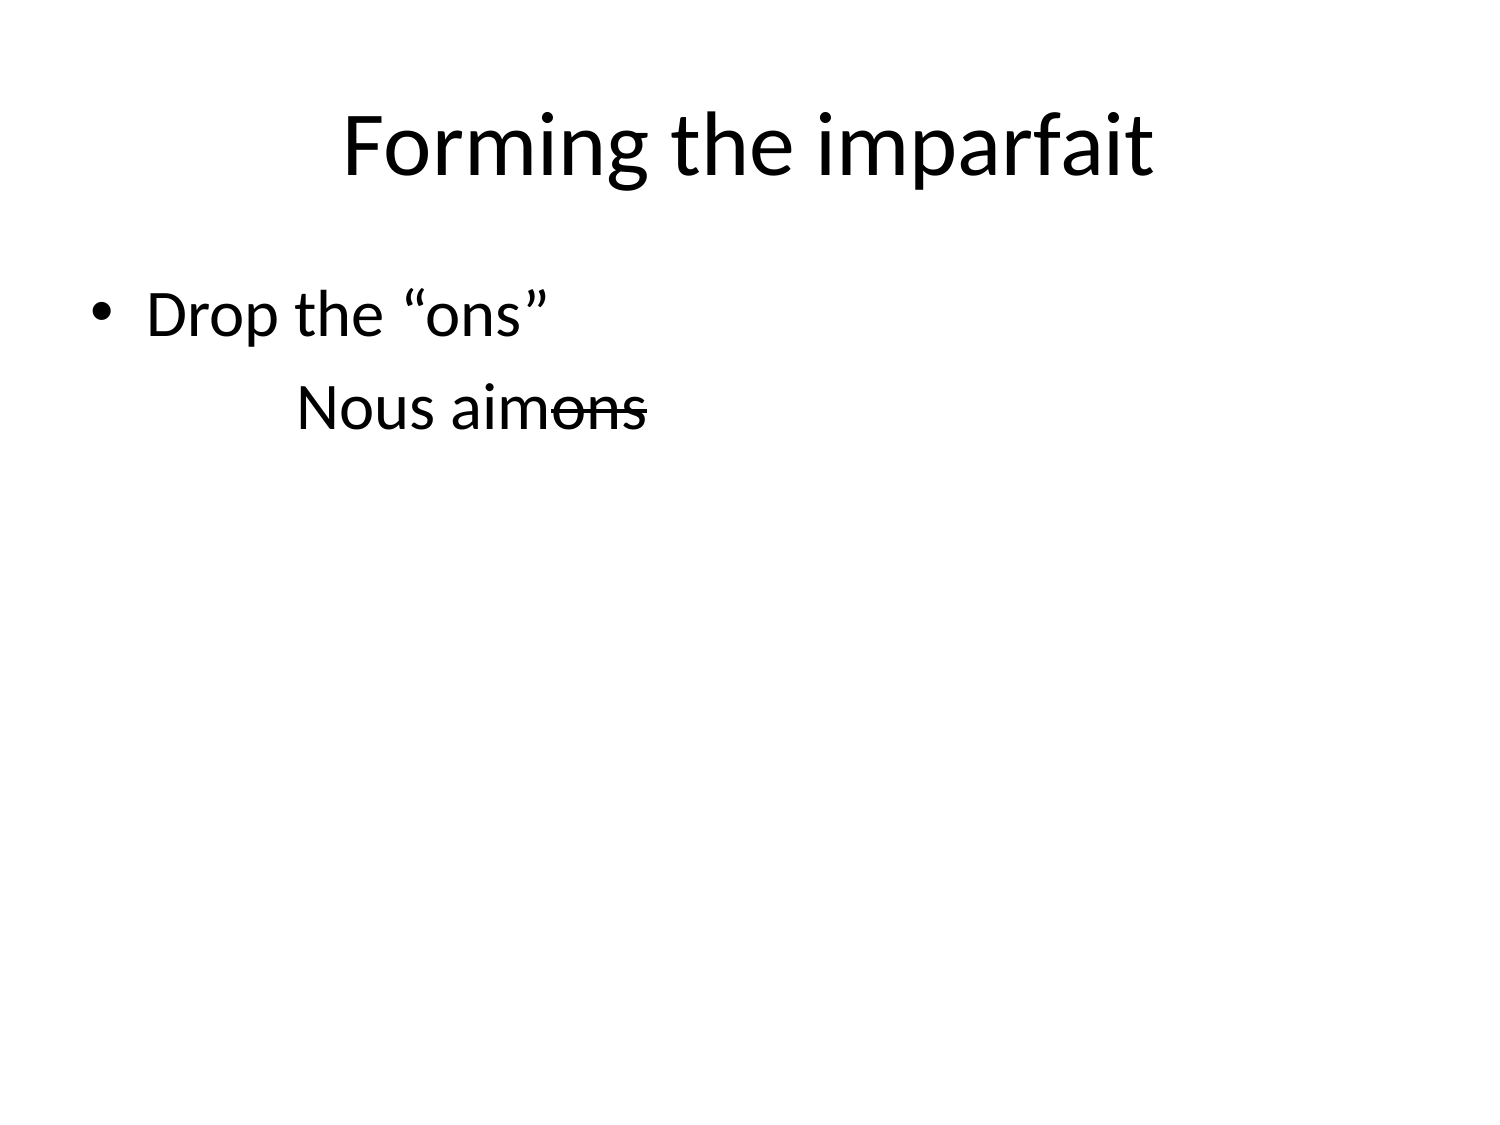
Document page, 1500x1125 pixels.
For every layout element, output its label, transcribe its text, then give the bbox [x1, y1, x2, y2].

list Drop the “ons” Nous aimons [75, 262, 1425, 1005]
title Forming the imparfait [75, 45, 1425, 233]
